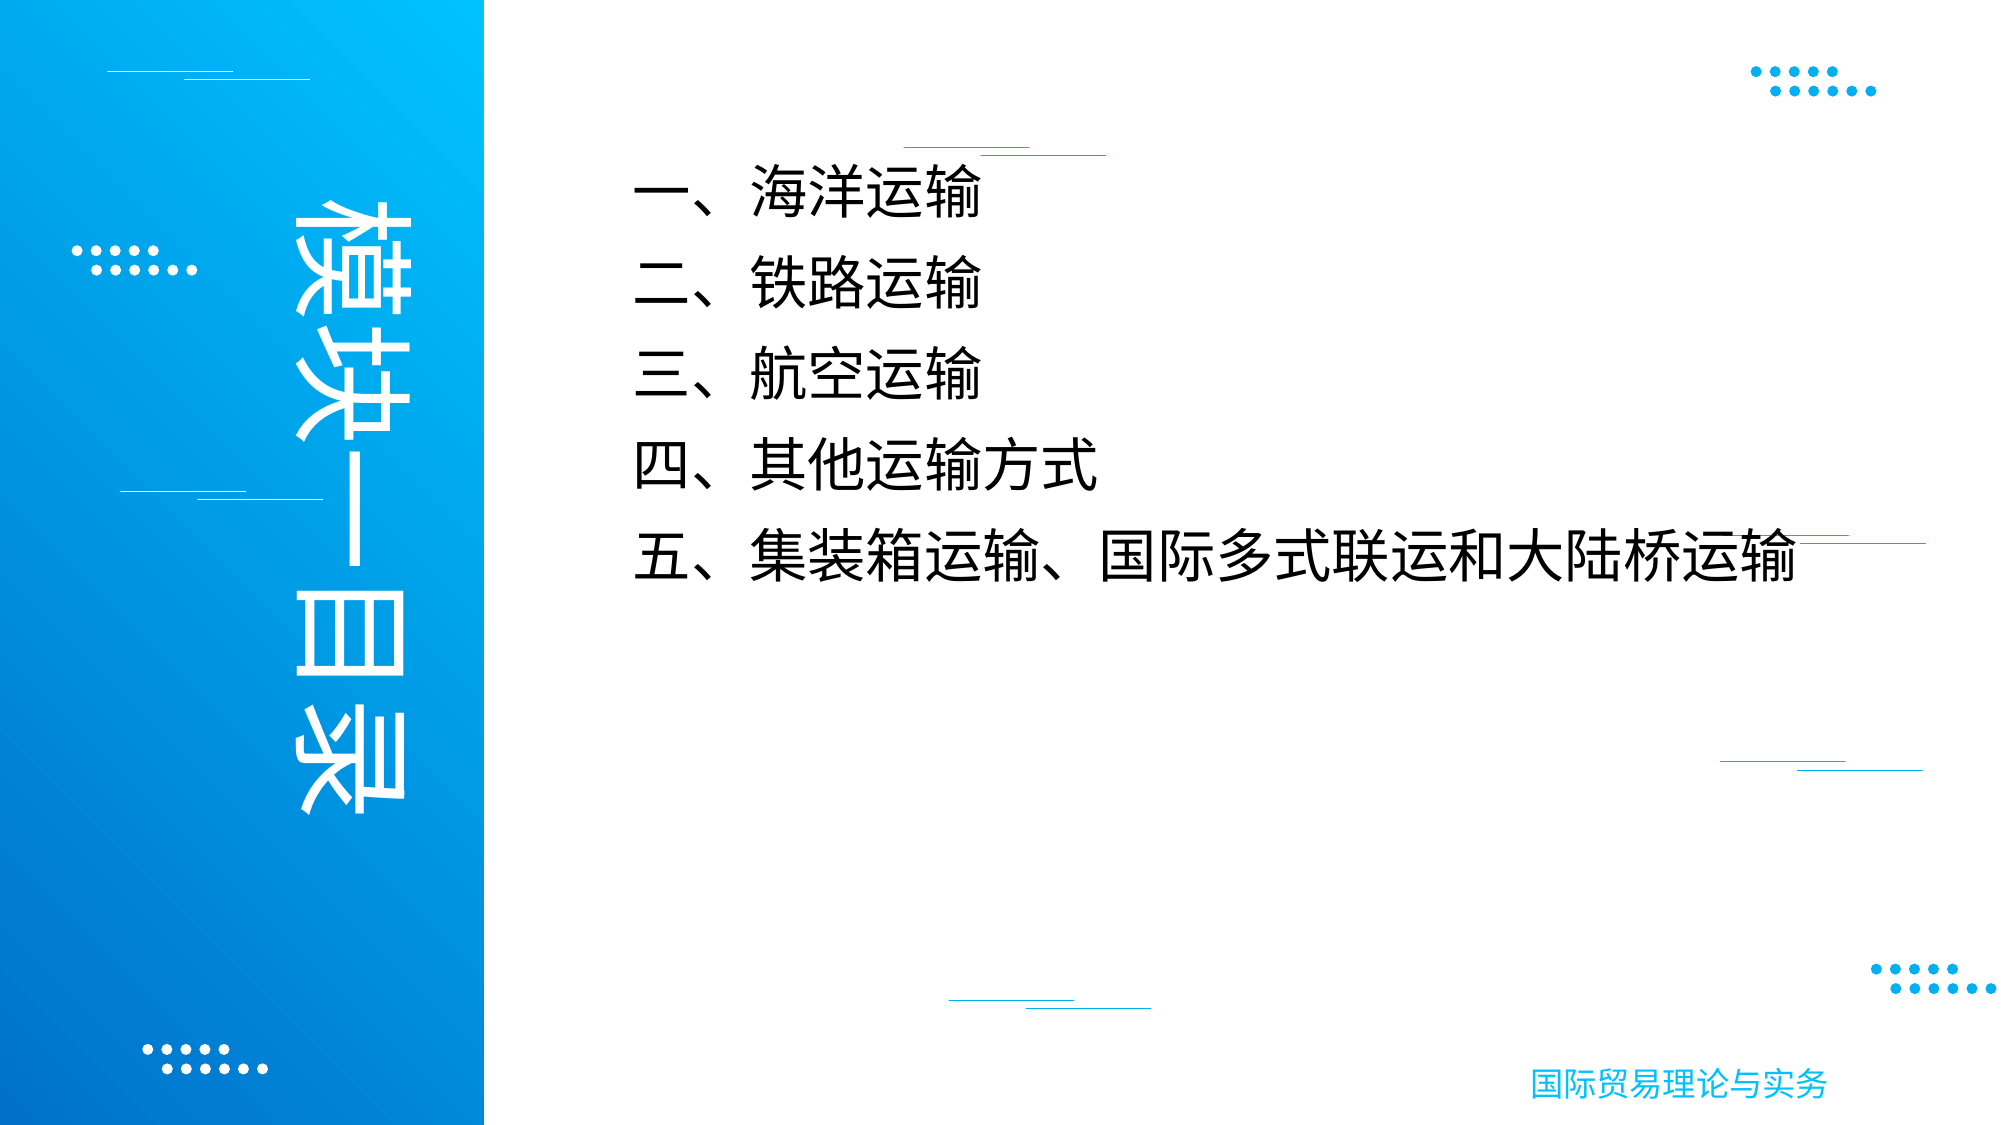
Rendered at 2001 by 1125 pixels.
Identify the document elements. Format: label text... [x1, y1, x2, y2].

text_box 模块一目录 [256, 181, 484, 822]
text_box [1866, 761, 1923, 775]
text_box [120, 491, 323, 504]
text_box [948, 1000, 1152, 1013]
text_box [142, 1043, 268, 1075]
text_box [0, 0, 484, 1125]
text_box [632, 130, 1866, 944]
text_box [71, 245, 198, 276]
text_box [107, 71, 310, 84]
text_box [1870, 963, 1997, 995]
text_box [1866, 535, 1926, 548]
text_box 国际贸易理论与实务 [1515, 1043, 1931, 1111]
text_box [1750, 66, 1877, 97]
